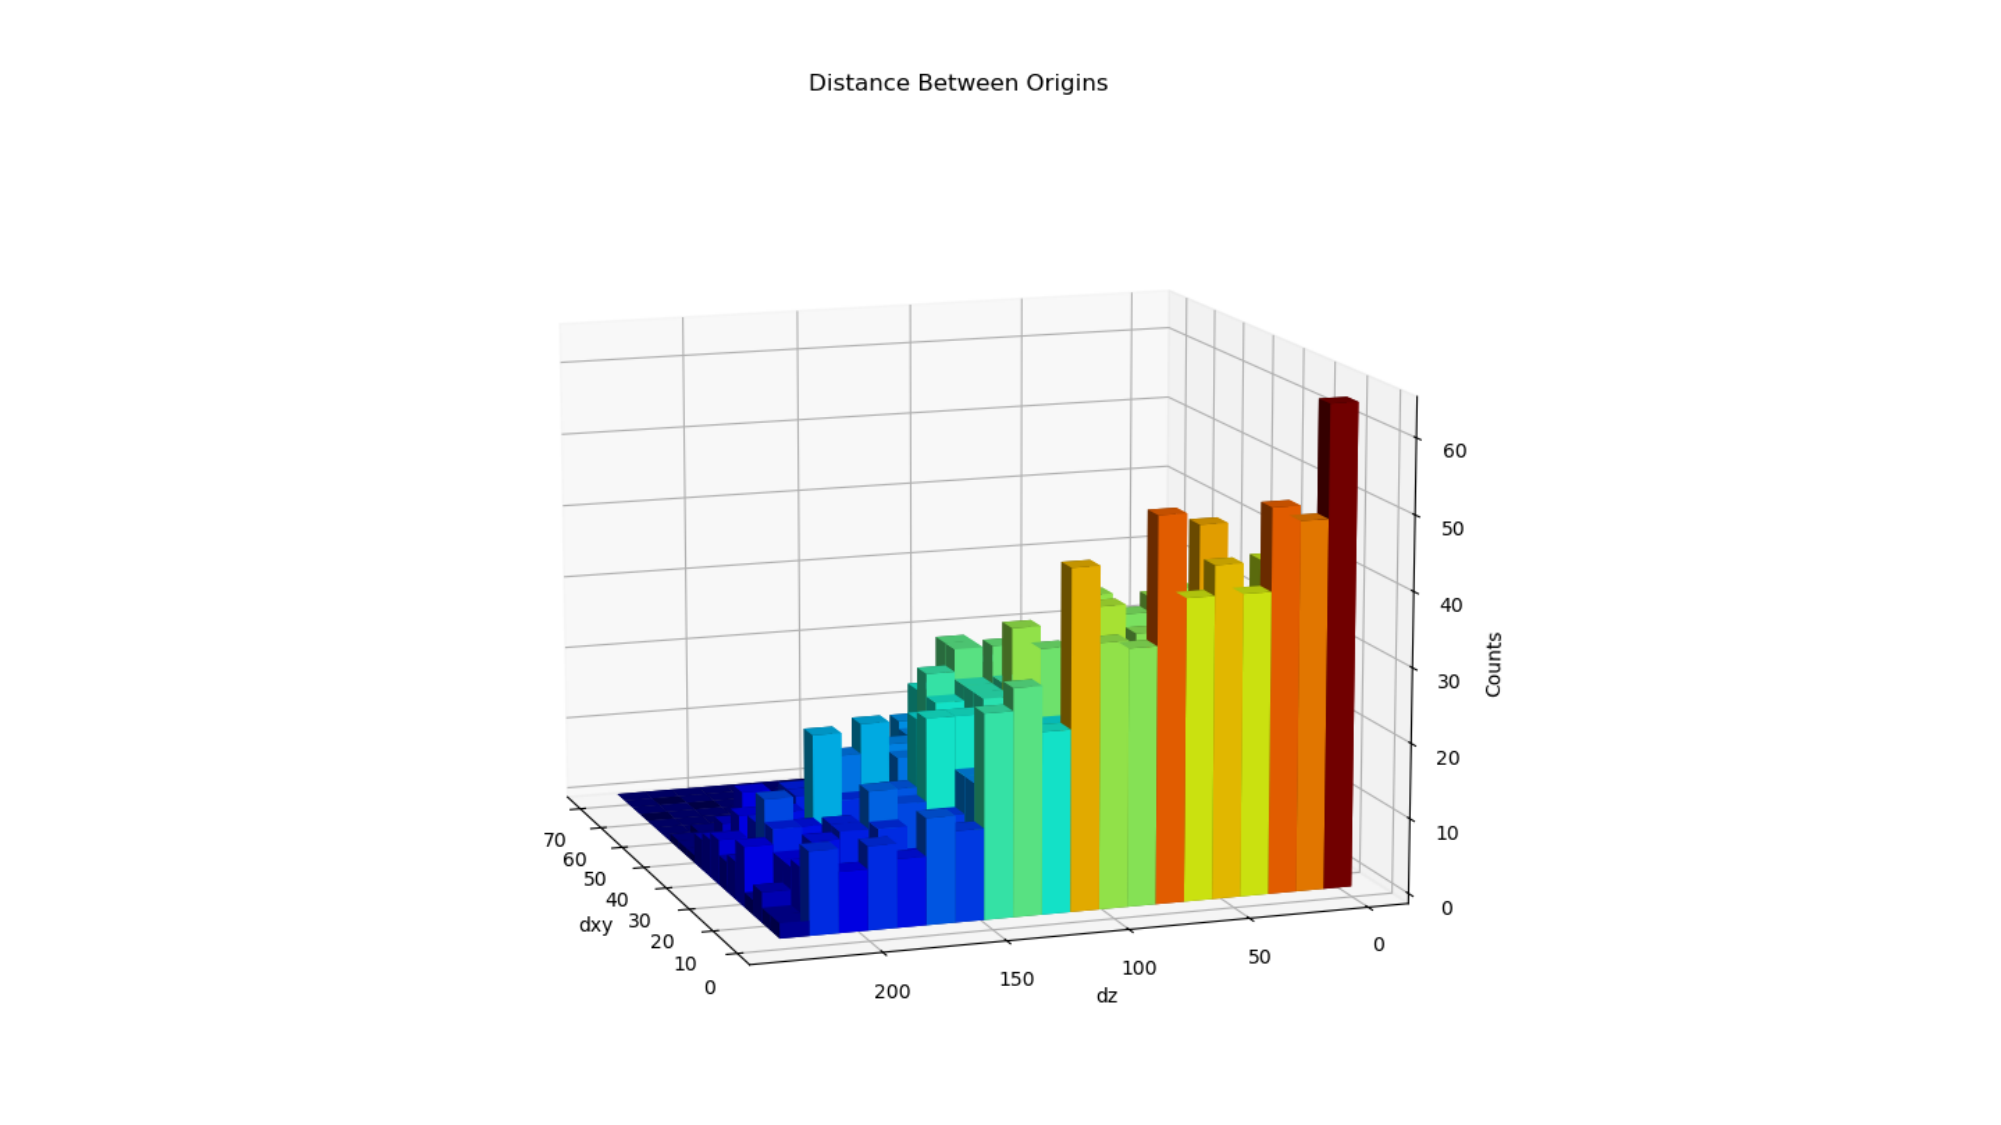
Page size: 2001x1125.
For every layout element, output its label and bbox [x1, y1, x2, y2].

picture [336, 0, 1664, 1125]
